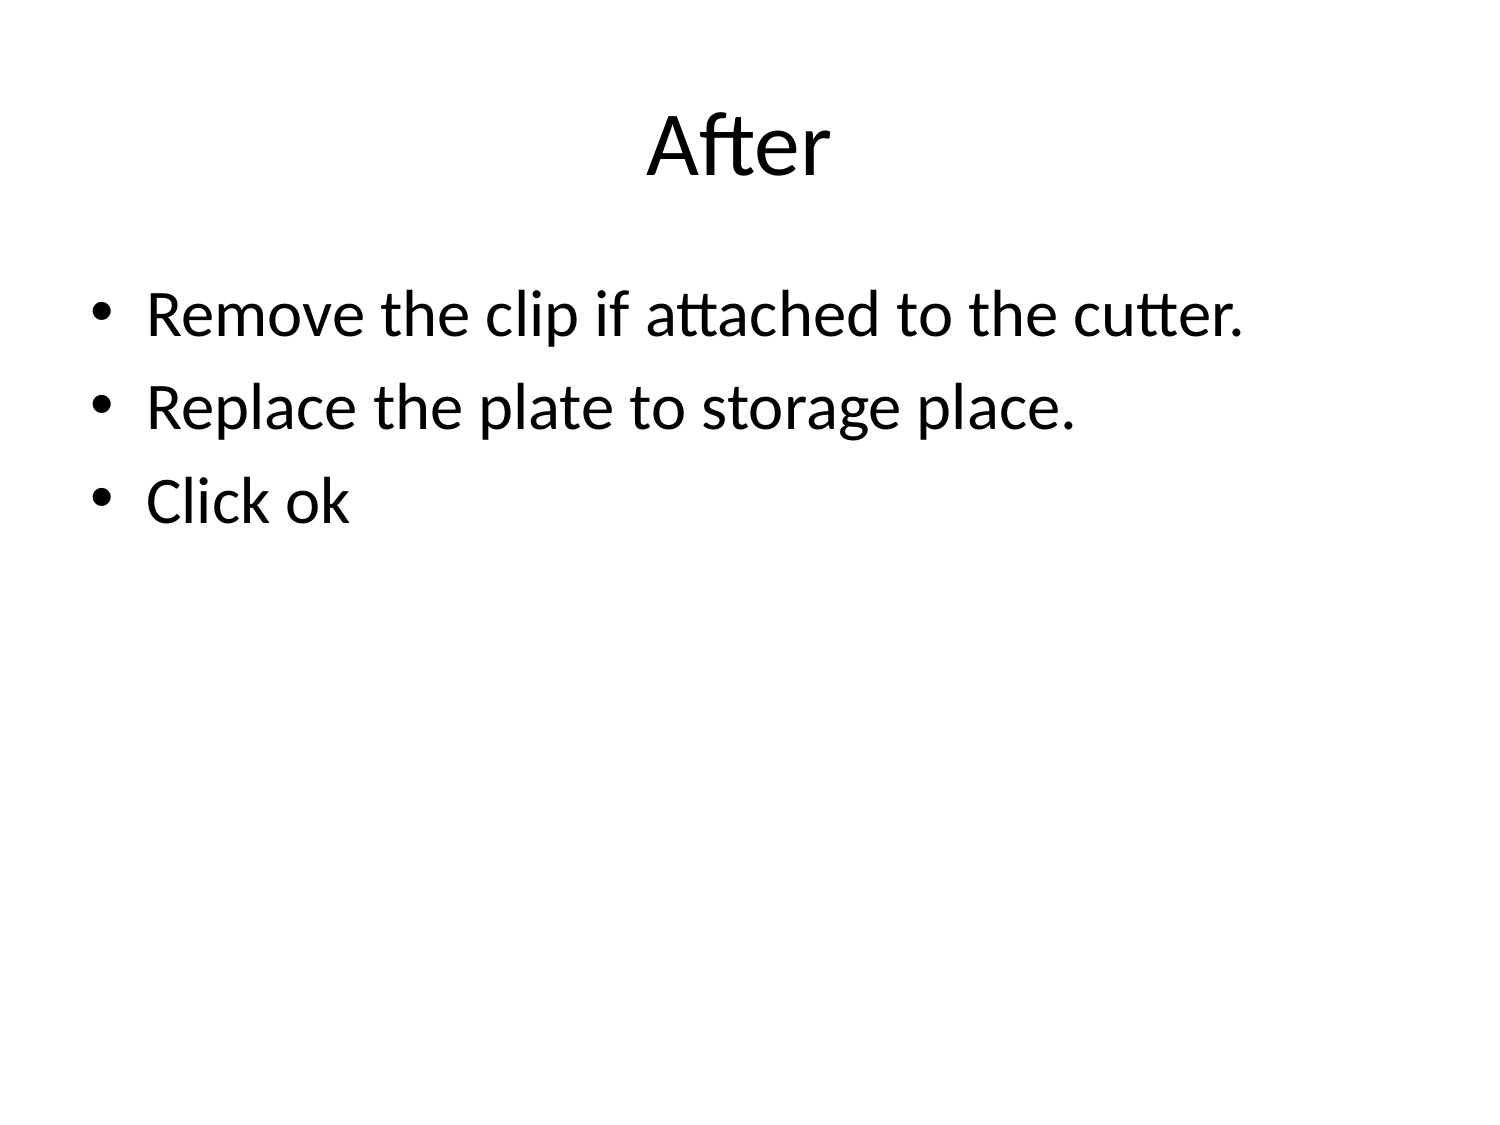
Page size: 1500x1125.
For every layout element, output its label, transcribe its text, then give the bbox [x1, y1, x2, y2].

title After [75, 45, 1425, 233]
list Remove the clip if attached to the cutter. Replace the plate to storage place. Click ok [75, 262, 1425, 1005]
